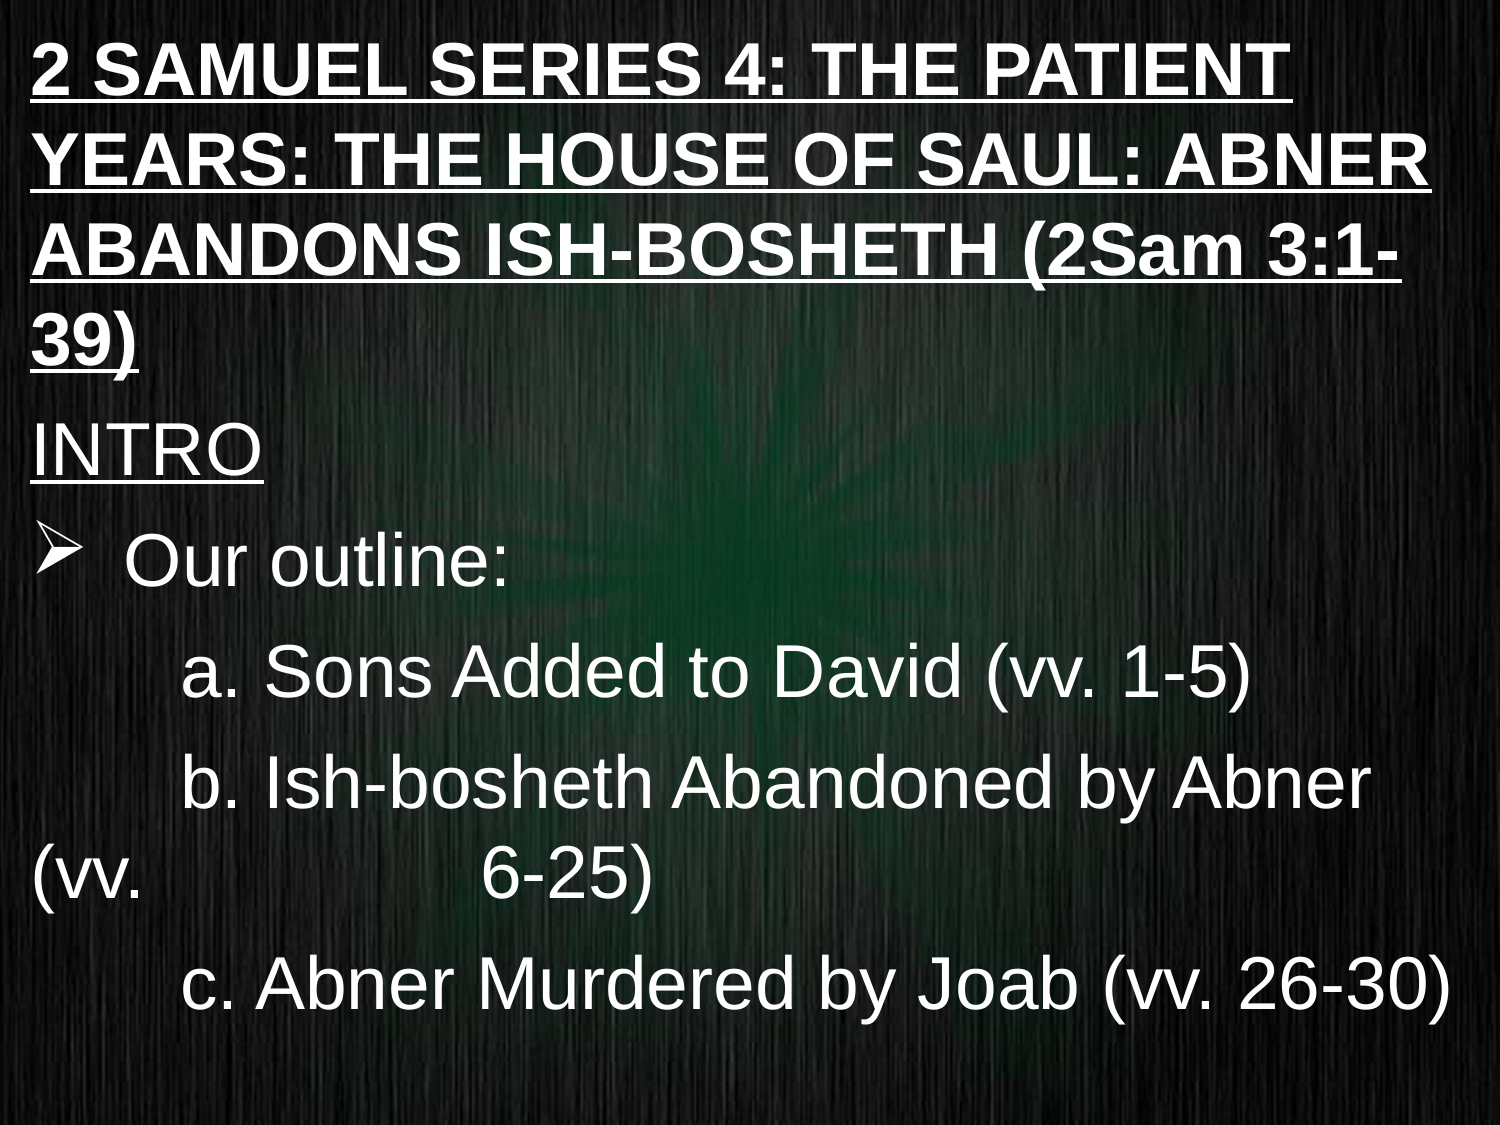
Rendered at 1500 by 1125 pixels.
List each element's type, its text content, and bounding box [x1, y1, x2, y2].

subtitle 2 SAMUEL SERIES 4: THE PATIENT YEARS: THE HOUSE OF SAUL: ABNER ABANDONS ISH-BOSHETH (2Sam 3:1-39) INTRO Our outline: a. Sons Added to David (vv. 1-5) b. Ish-bosheth Abandoned by Abner (vv. 6-25) c. Abner Murdered by Joab (vv. 26-30) [15, 12, 1485, 1112]
picture [0, 0, 1500, 1125]
